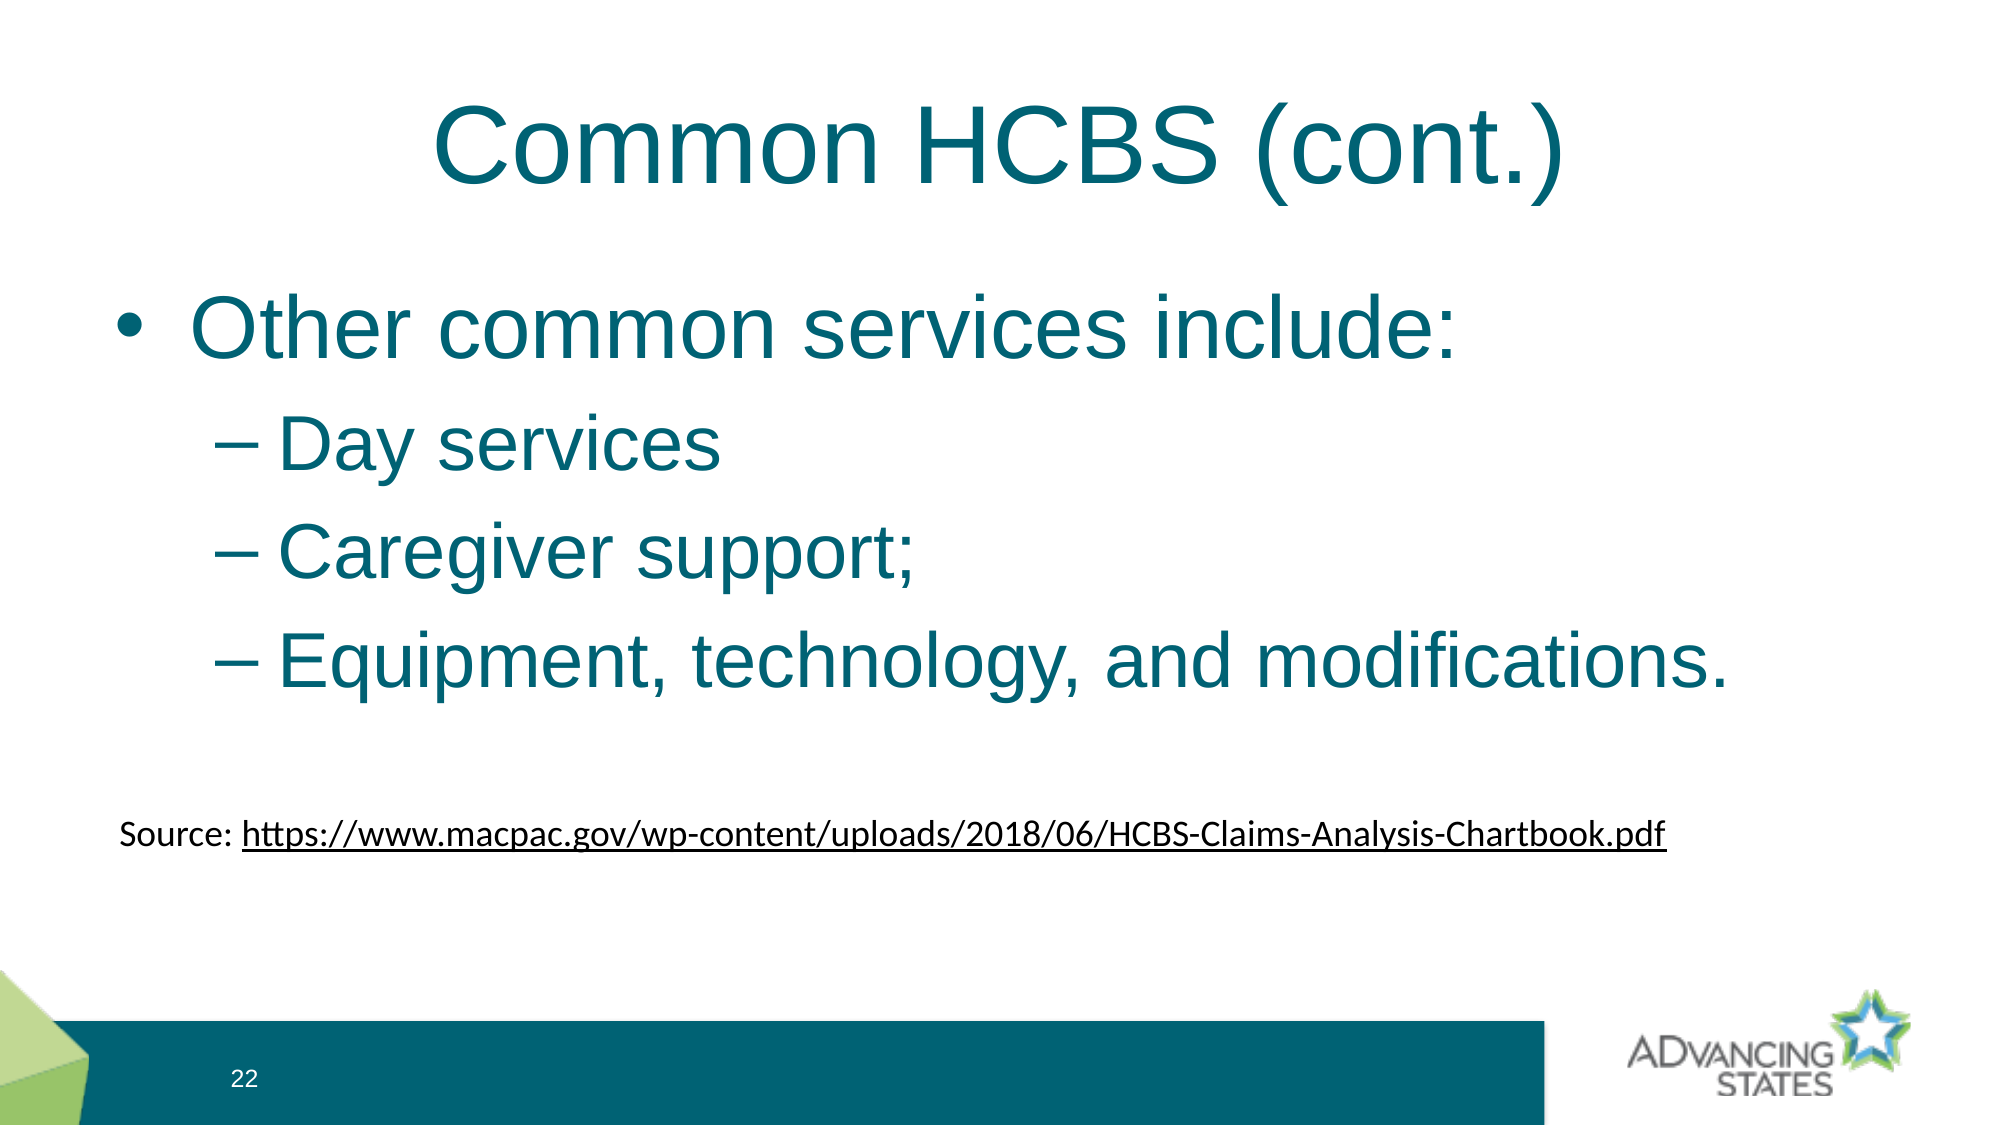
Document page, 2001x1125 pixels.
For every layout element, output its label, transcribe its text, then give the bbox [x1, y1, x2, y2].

text_box Source: https://www.macpac.gov/wp-content/uploads/2018/06/HCBS-Claims-Analysis-Chartbook.pdf [104, 801, 1691, 862]
list Other common services include: Day services Caregiver support; Equipment, technology, and modifications. [99, 262, 1900, 1005]
slide_number 22 [215, 1047, 683, 1108]
title Common HCBS (cont.) [99, 45, 1900, 233]
